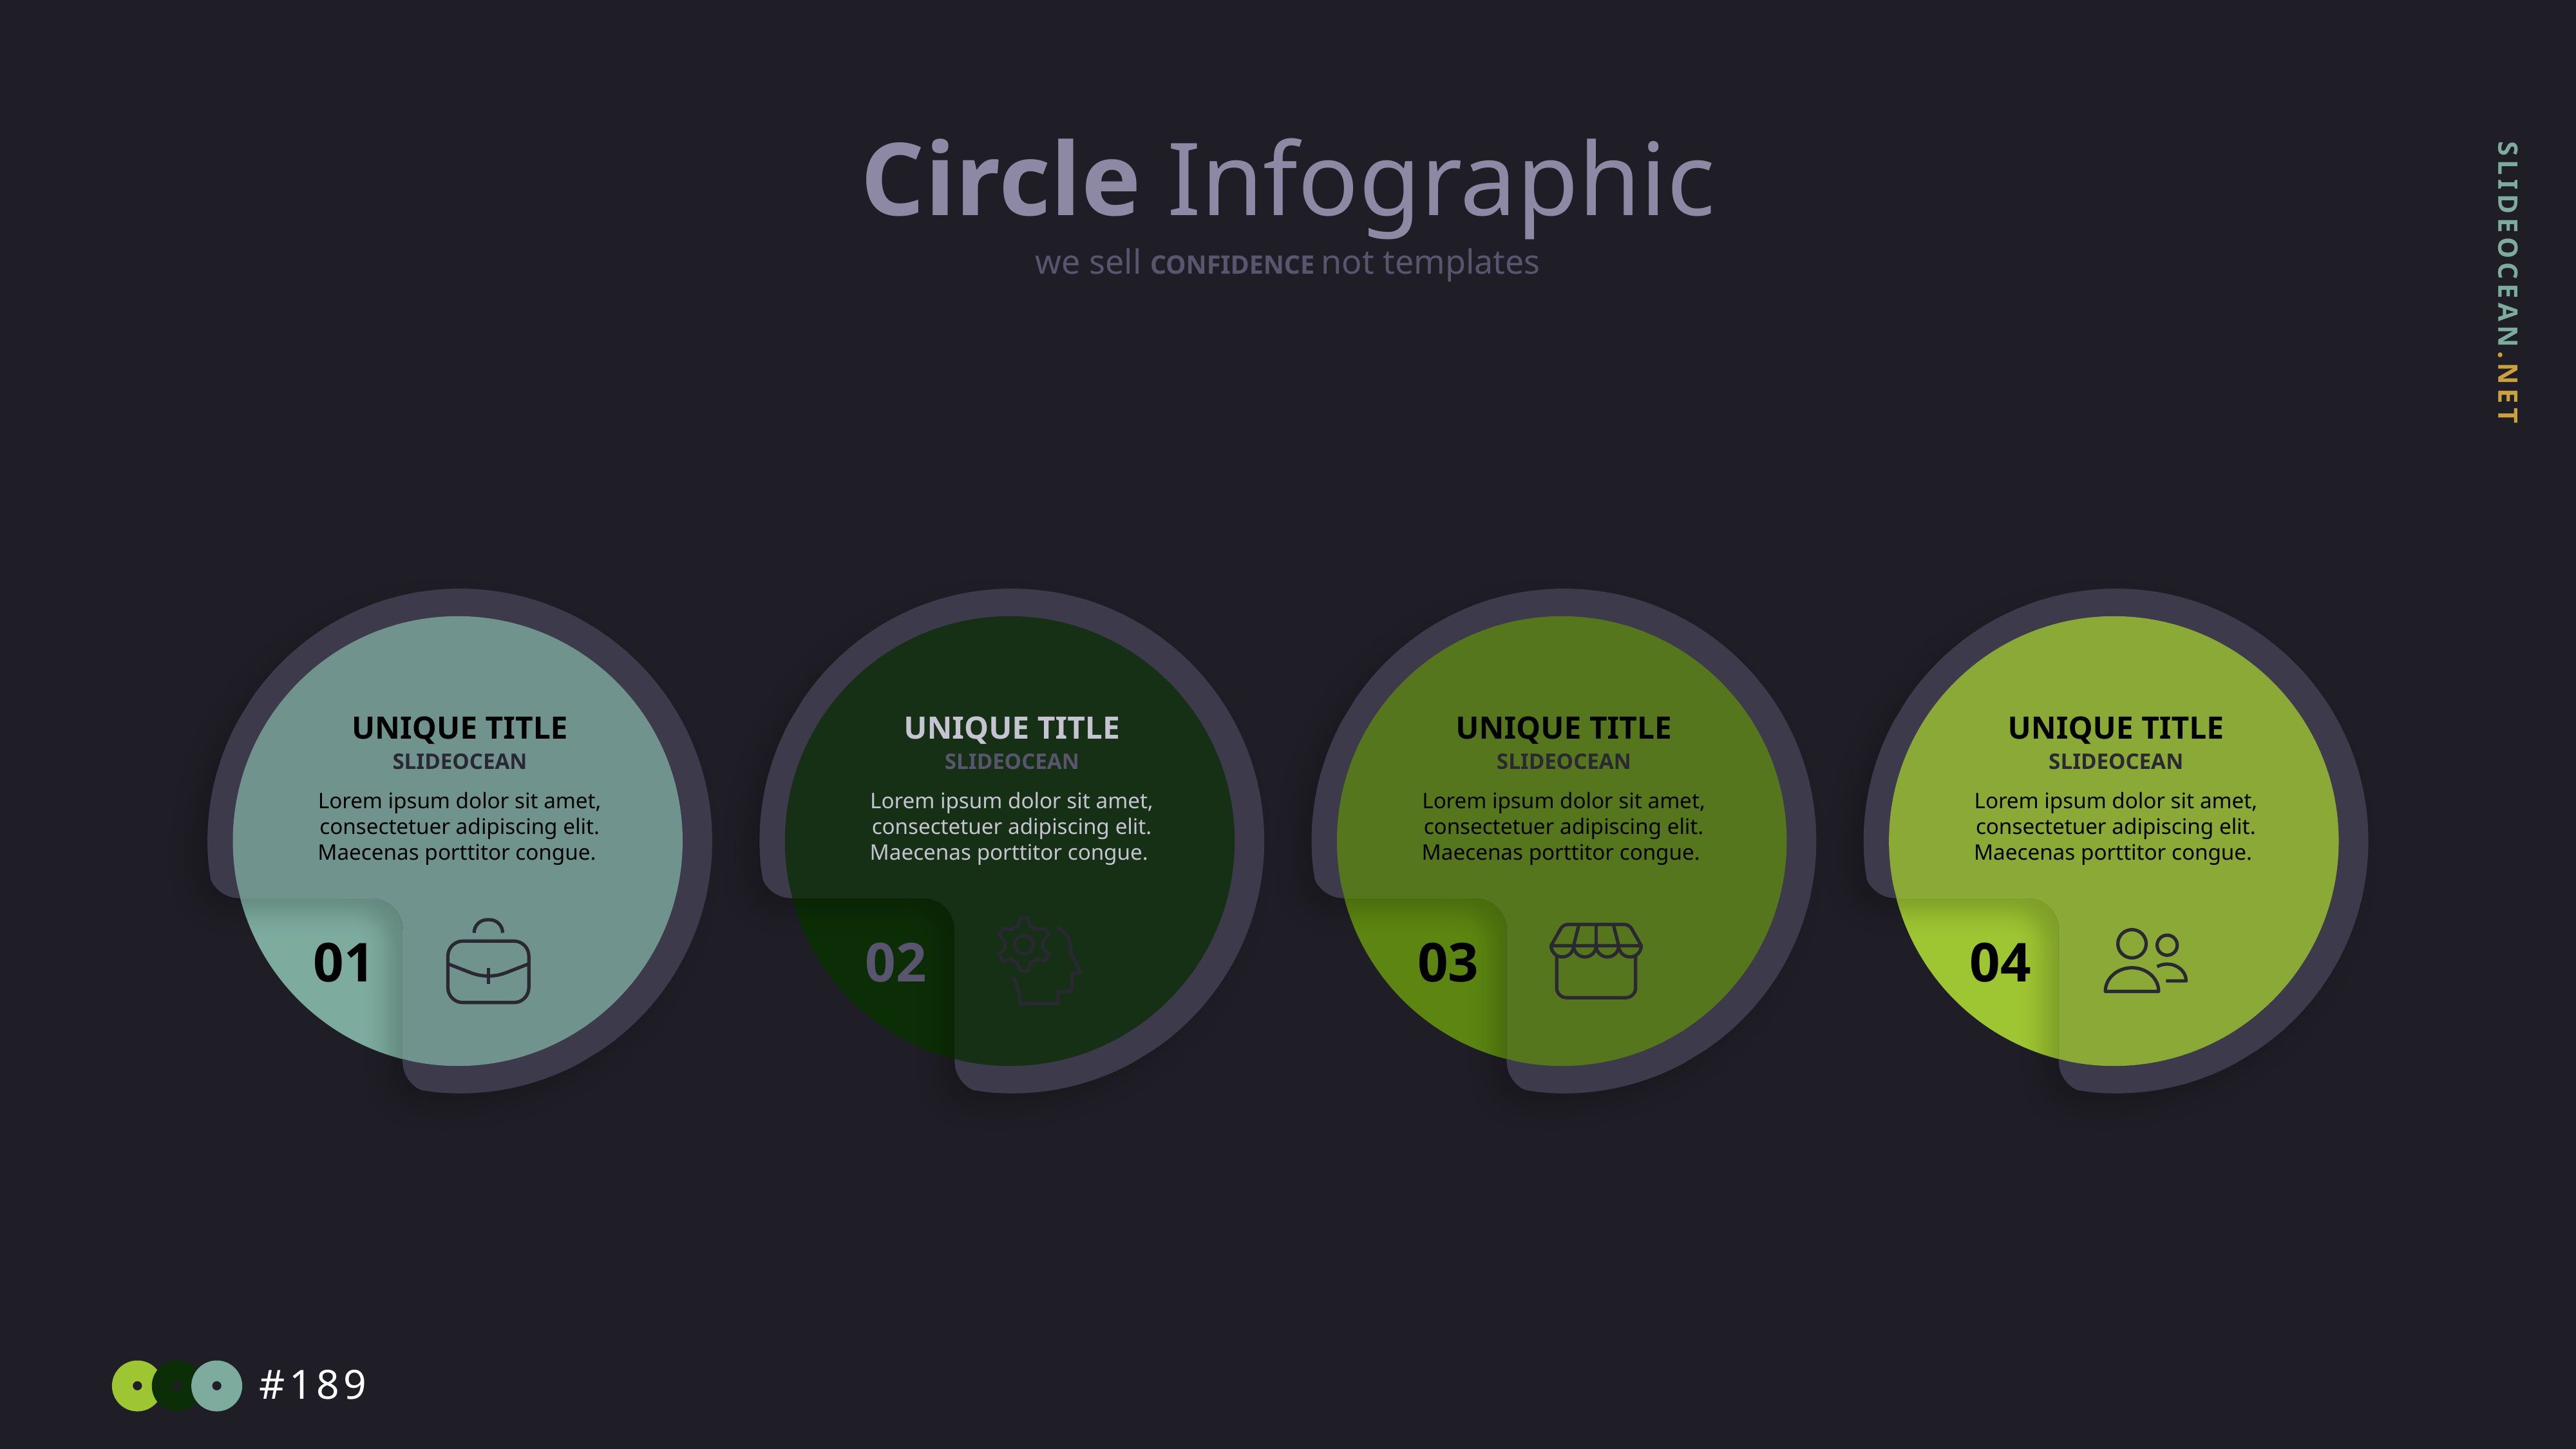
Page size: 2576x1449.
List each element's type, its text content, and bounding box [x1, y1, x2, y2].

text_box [855, 702, 1170, 871]
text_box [207, 588, 713, 1094]
text_box #189 [259, 1359, 402, 1408]
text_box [1863, 588, 2369, 1094]
text_box Circle Infographic [851, 110, 1725, 241]
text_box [759, 588, 1265, 1094]
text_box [303, 702, 617, 871]
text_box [1311, 588, 1817, 1094]
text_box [1958, 702, 2273, 871]
text_box we sell CONFIDENCE not templates [1026, 241, 1550, 285]
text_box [1406, 702, 1721, 871]
